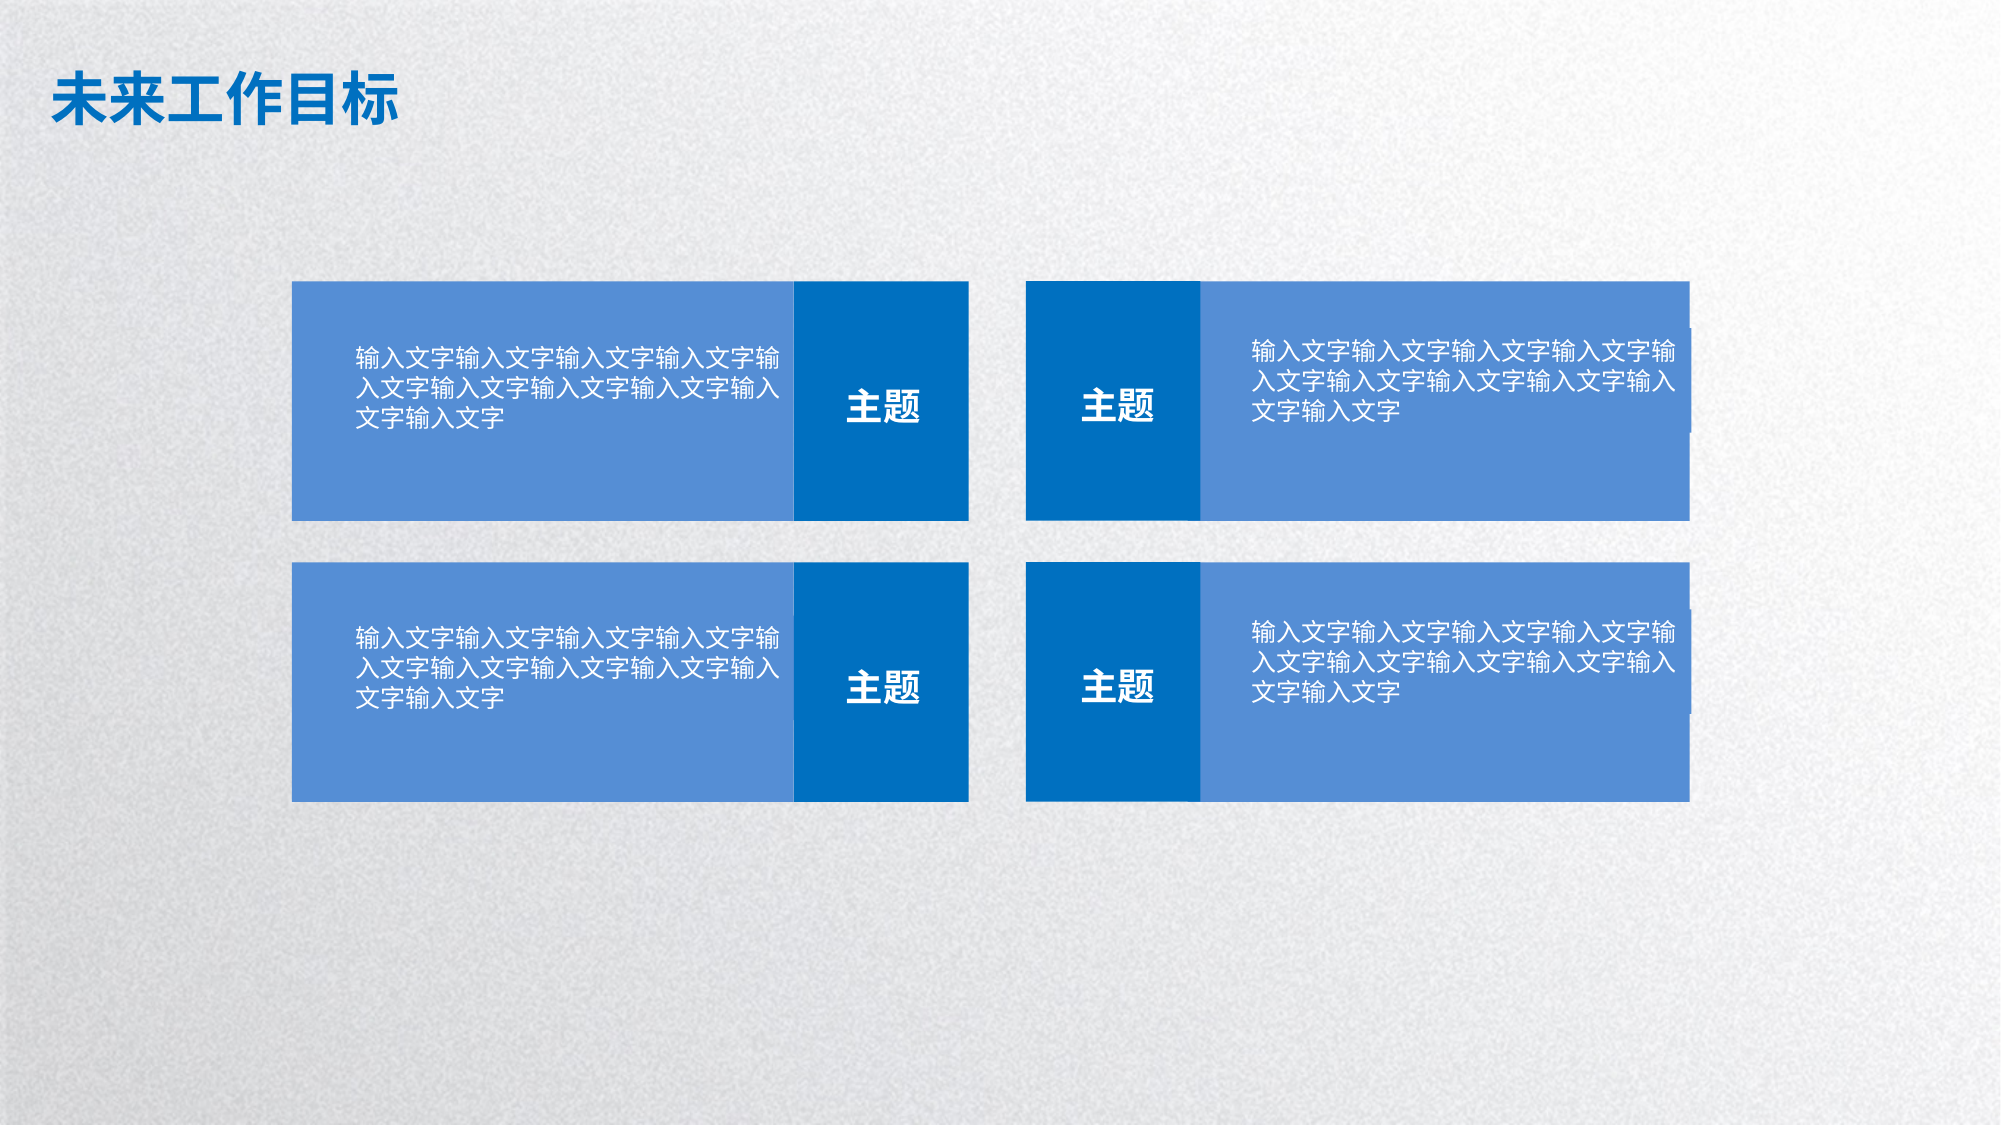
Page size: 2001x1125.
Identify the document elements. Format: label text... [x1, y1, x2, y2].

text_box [1025, 561, 1201, 802]
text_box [793, 281, 969, 522]
picture [0, 0, 2001, 1125]
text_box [1201, 561, 1692, 803]
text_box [1202, 281, 1692, 522]
text_box 未来工作目标 [35, 54, 591, 140]
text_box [291, 561, 792, 803]
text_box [1025, 280, 1201, 522]
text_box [291, 281, 791, 522]
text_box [793, 562, 969, 803]
